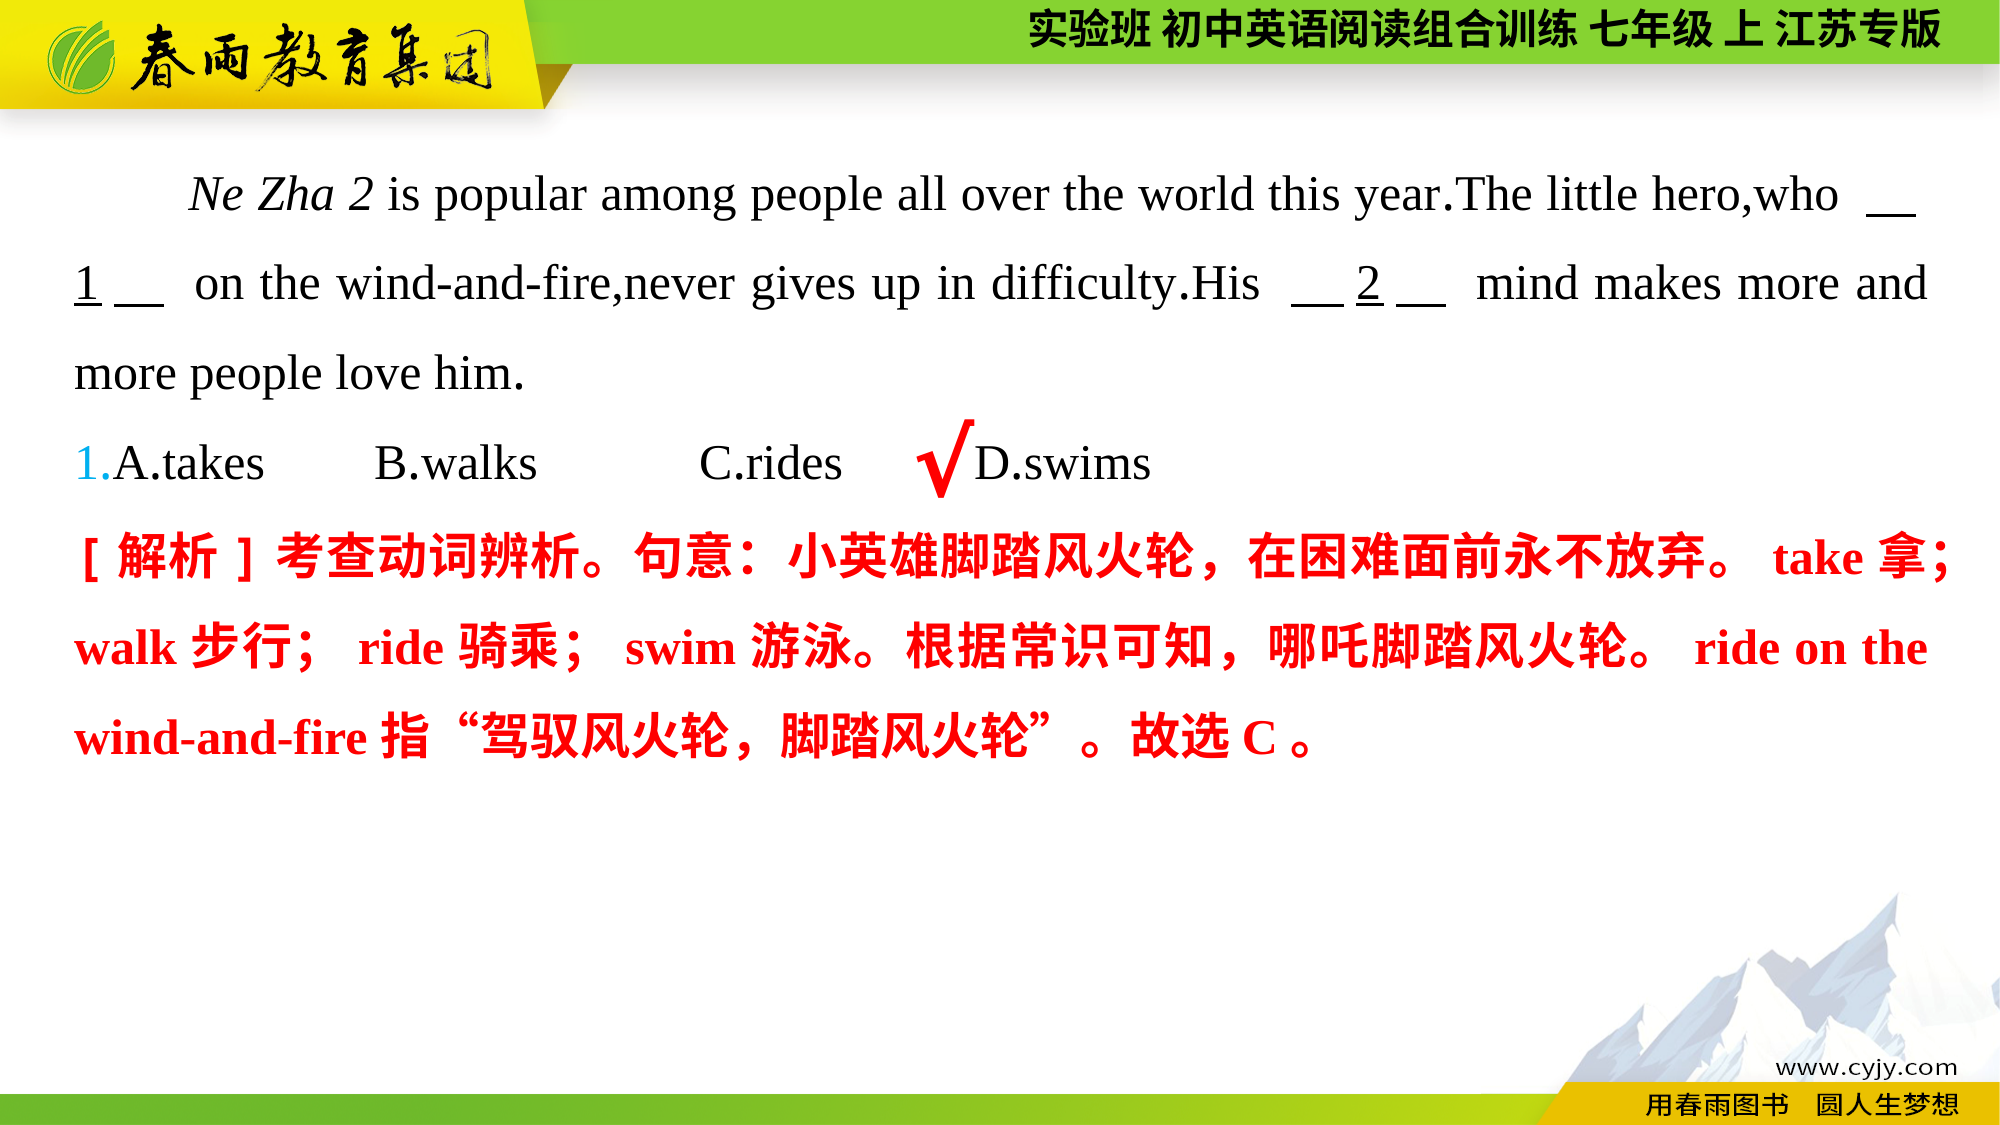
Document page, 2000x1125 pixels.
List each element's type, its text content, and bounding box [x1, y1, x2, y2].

list Ne Zha 2 is popular among people all over the world this year.The little hero,who 1 on the wind-and-fire,never gives up in difficulty.His 2 mind makes more and more people love him. 1.A.takes B.walks C.rides D.swims [59, 122, 1944, 486]
picture [0, 0, 2000, 1125]
text_box √ [898, 397, 996, 486]
text_box [解析]考查动词辨析。句意：小英雄脚踏风火轮，在困难面前永不放弃。take拿；walk步行；ride骑乘；swim游泳。根据常识可知，哪吒脚踏风火轮。ride on the wind-and-fire指“驾驭风火轮，脚踏风火轮”。故选C。 [59, 486, 1944, 772]
